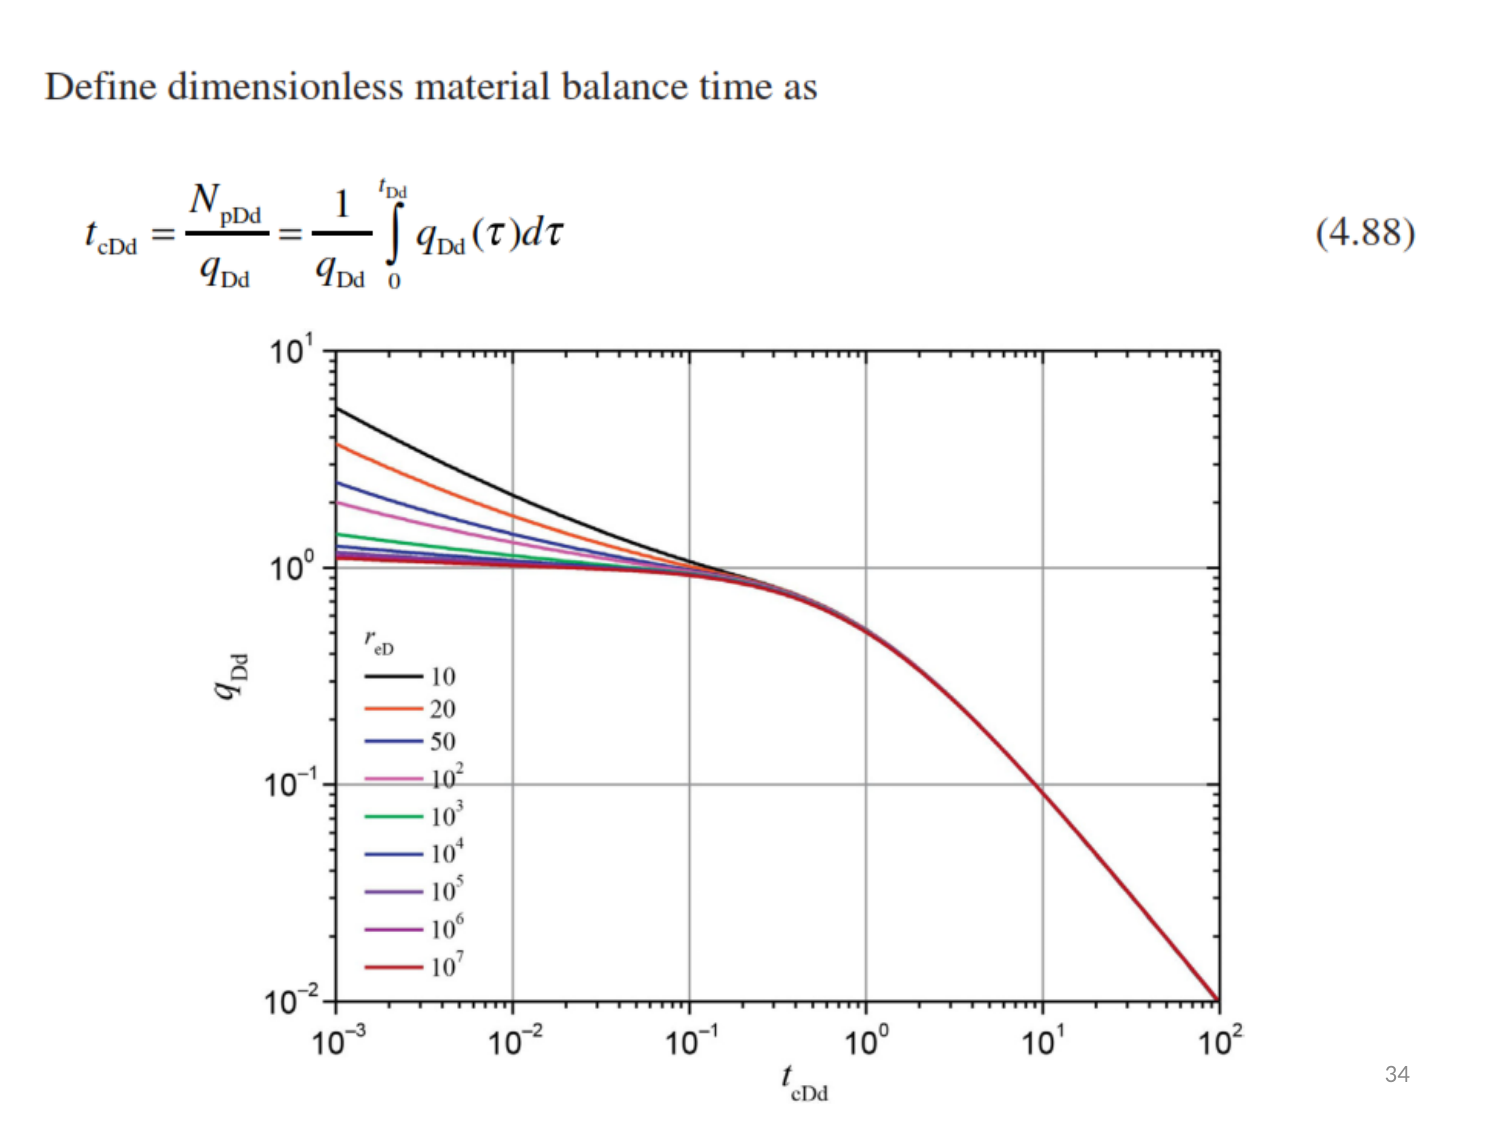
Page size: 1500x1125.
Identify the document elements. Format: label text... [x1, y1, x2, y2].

picture [37, 62, 1426, 298]
picture [187, 324, 1289, 1125]
slide_number 34 [1293, 1042, 1425, 1103]
